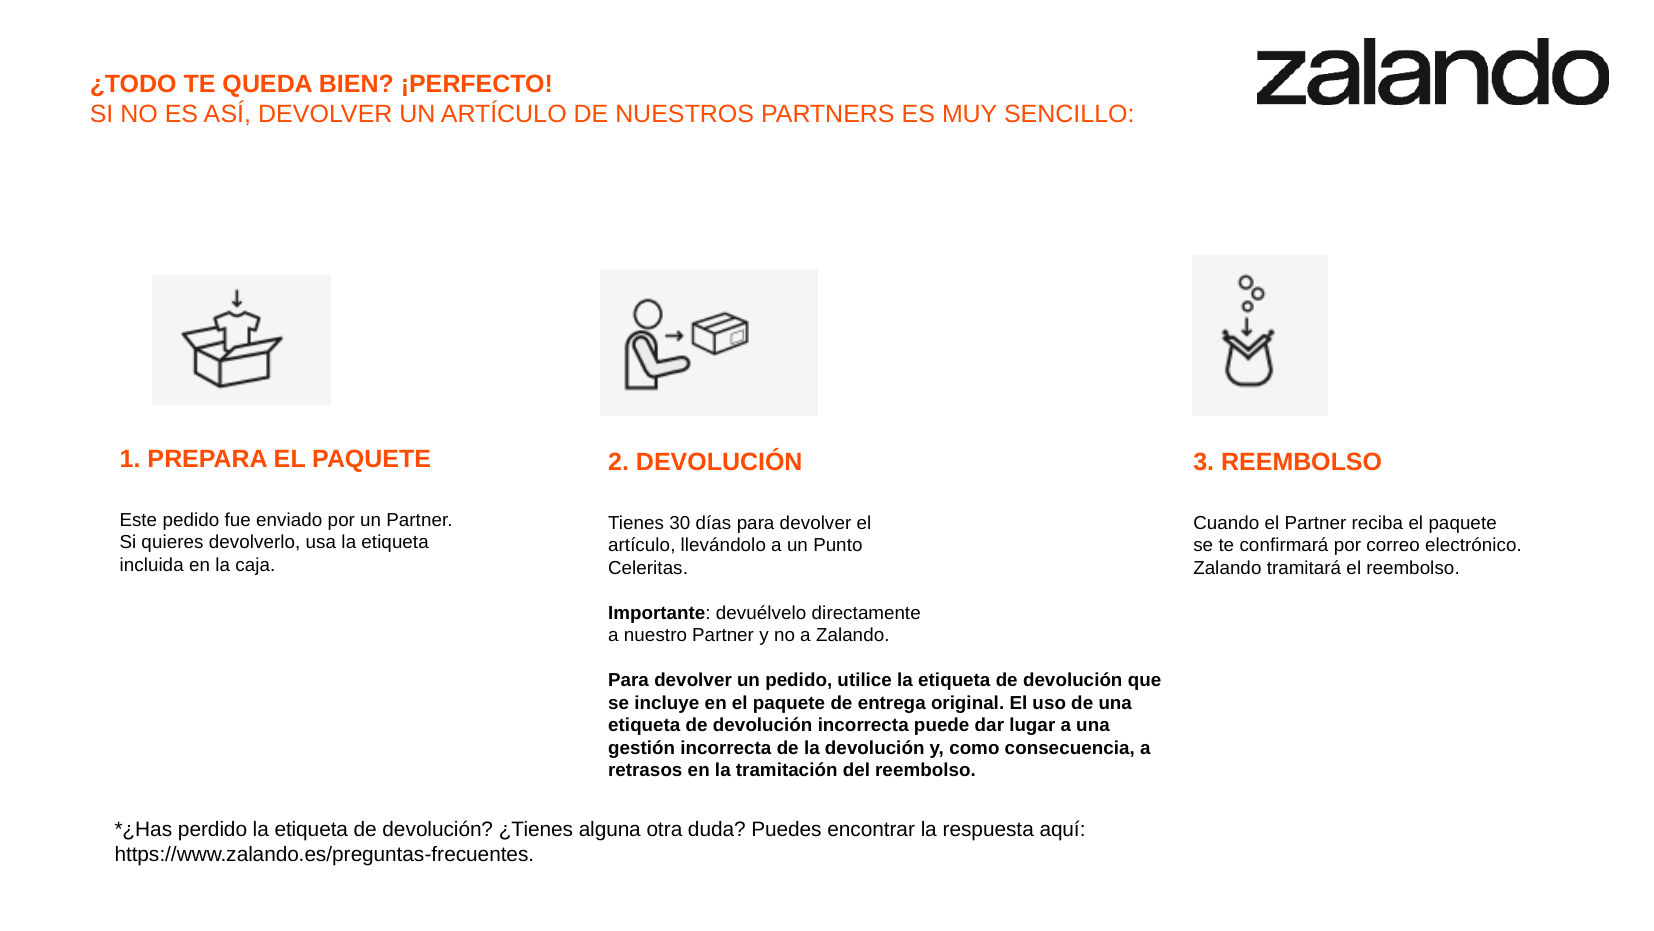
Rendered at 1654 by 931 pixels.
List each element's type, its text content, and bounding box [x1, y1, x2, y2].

text_box ¿TODO TE QUEDA BIEN? ¡PERFECTO! SI NO ES ASÍ, DEVOLVER UN ARTÍCULO DE NUESTROS PARTNERS ES MUY SENCILLO: [74, 60, 1487, 157]
picture [599, 269, 818, 416]
text_box 2. DEVOLUCIÓN Tienes 30 días para devolver el artículo, llevándolo a un Punto Celeritas. Importante: devuélvelo directamente a nuestro Partner y no a Zalando. Para devolver un pedido, utilice la etiqueta de devolución que se incluye en el paquete de entrega original. El uso de una etiqueta de devolución incorrecta puede dar lugar a una gestión incorrecta de la devolución y, como consecuencia, a retrasos en la tramitación del reembolso. [593, 438, 1179, 799]
picture [151, 275, 331, 406]
picture [1192, 255, 1329, 416]
text_box 3. REEMBOLSO Cuando el Partner reciba el paquete se te confirmará por correo electrónico. Zalando tramitará el reembolso. [1178, 438, 1638, 630]
text_box *¿Has perdido la etiqueta de devolución? ¿Tienes alguna otra duda? Puedes encontrar la respuesta aquí: https://www.zalando.es/preguntas-frecuentes. [99, 808, 1615, 931]
picture [1257, 38, 1609, 105]
text_box 1. PREPARA EL PAQUETE Este pedido fue enviado por un Partner. Si quieres devolverlo, usa la etiqueta incluida en la caja. [104, 435, 540, 585]
